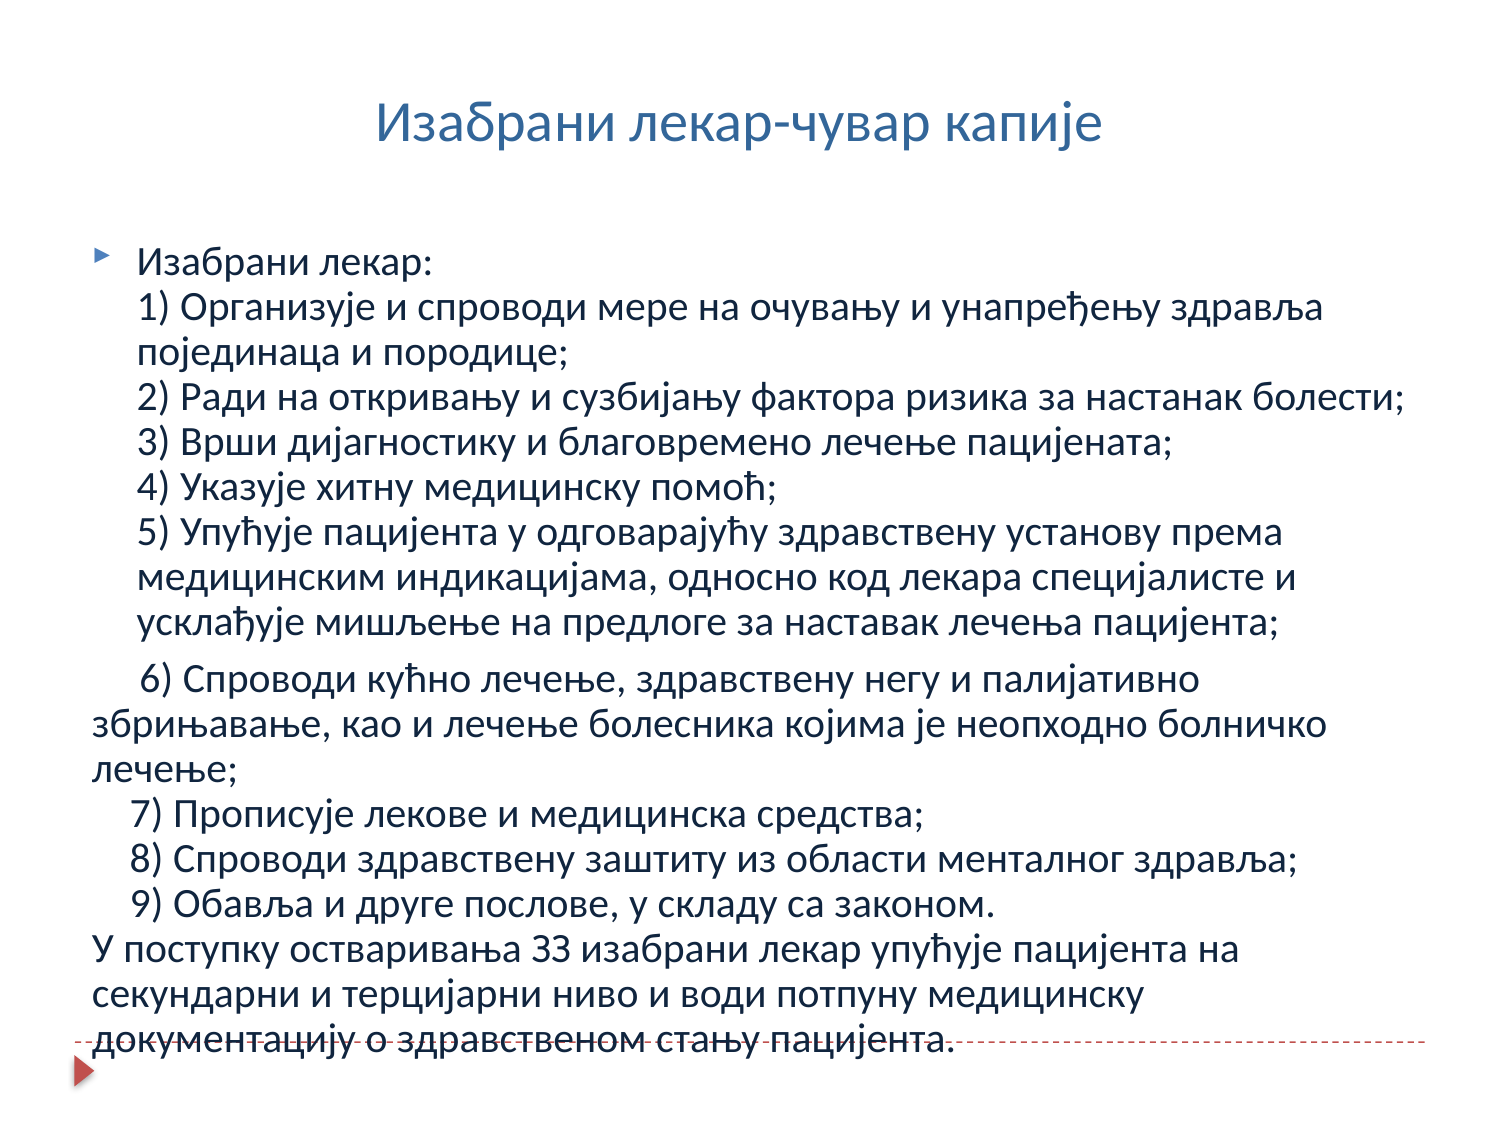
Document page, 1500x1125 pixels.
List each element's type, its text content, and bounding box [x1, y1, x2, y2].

title Изабрани лекар-чувар капије [76, 56, 1402, 161]
list Изабрани лекар: 1) Организује и спроводи мере на очувању и унапређењу здравља појединаца и породице; 2) Ради на откривању и сузбијању фактора ризика за настанак болести; 3) Врши дијагностику и благовремено лечење пацијената; 4) Указује хитну медицинску помоћ; 5) Упућује пацијента у одговарајућу здравствену установу према медицинским индикацијама, односно код лекара специјалисте и усклађује мишљење на предлоге за наставак лечења пацијента; 6) Спроводи кућно лечење, здравствену негу и палијативно збрињавање, као и лечење болесника којима је неопходно болничко лечење; 7) Прописује лекове и медицинска средства; 8) Спроводи здравствену заштиту из области менталног здравља; 9) Обавља и друге послове, у складу са законом. У поступку остваривања ЗЗ изабрани лекар упућује пацијента на секундарни и терцијарни ниво и води потпуну медицинску документацију о здравственом стању пацијента. [76, 231, 1424, 1083]
